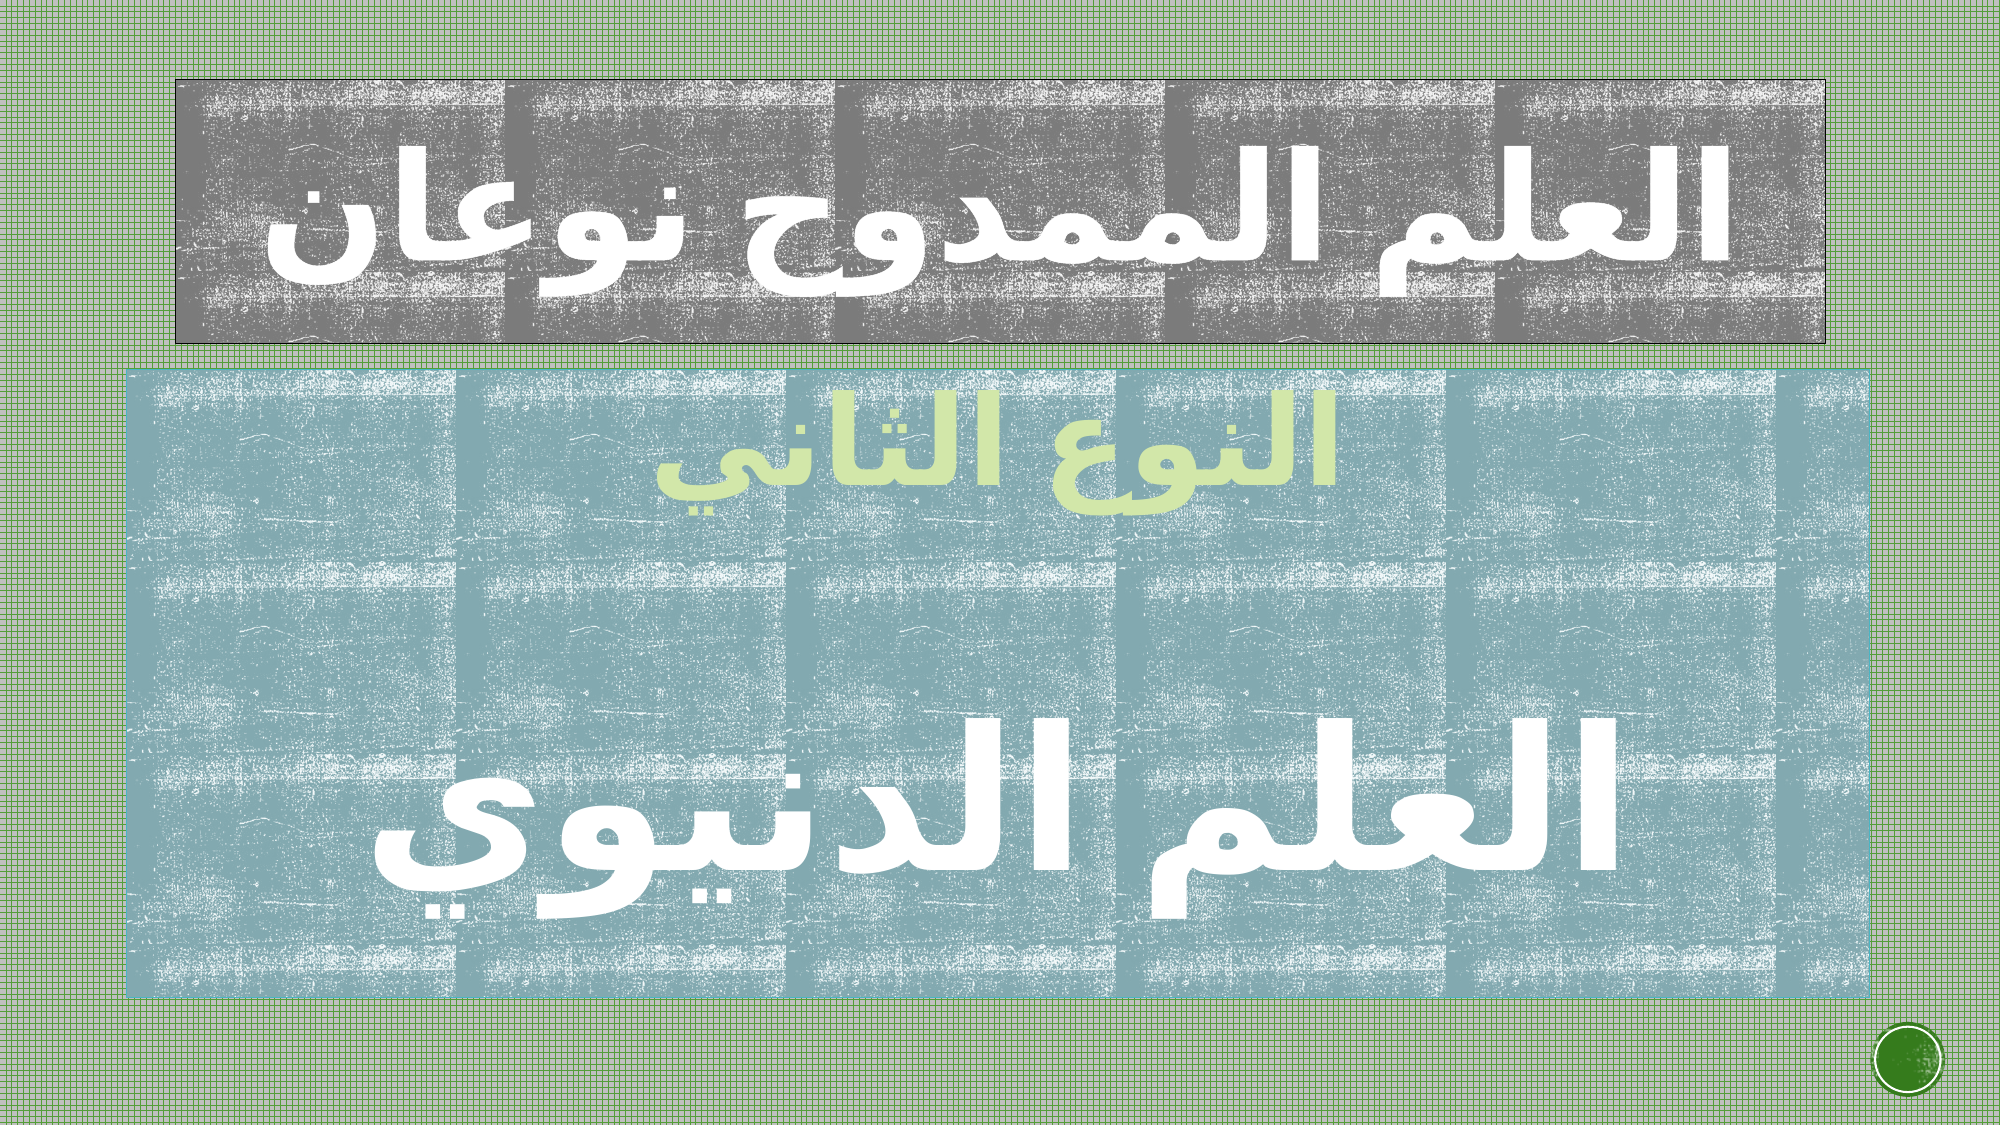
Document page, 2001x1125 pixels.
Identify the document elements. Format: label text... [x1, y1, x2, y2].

list النوع الثاني العلم الدنيوي [126, 369, 1870, 998]
title العلم الممدوح نوعان [175, 79, 1826, 344]
